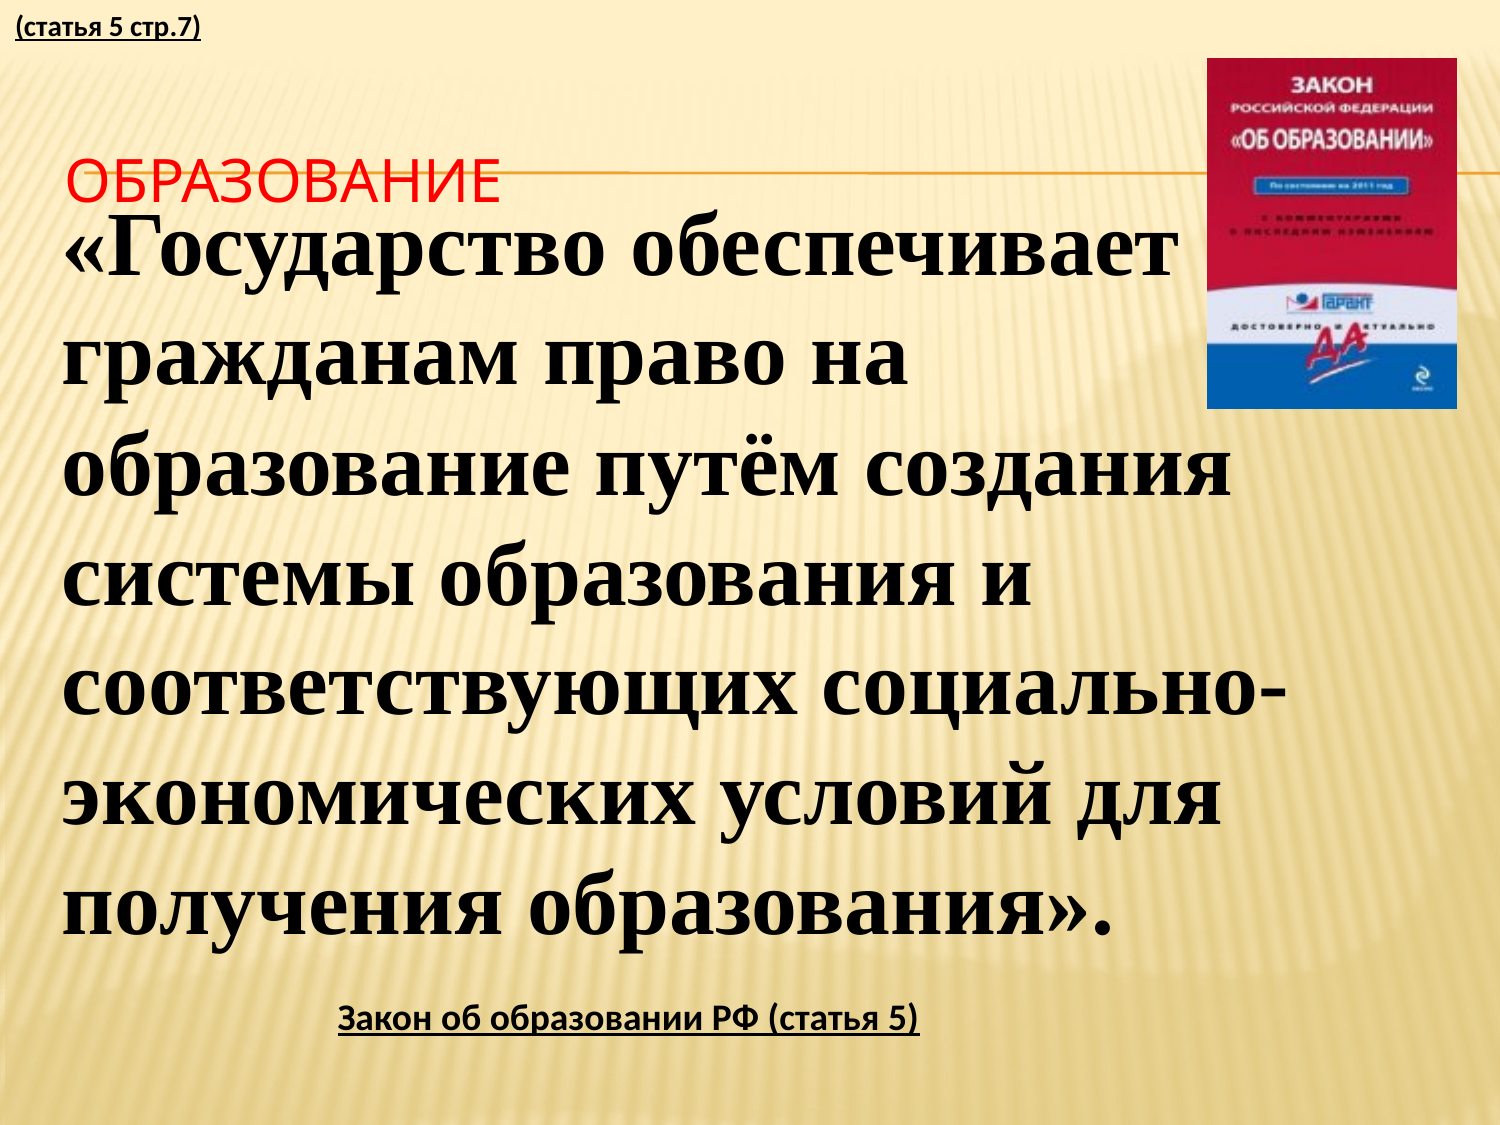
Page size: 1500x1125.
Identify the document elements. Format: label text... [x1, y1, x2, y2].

text_box Закон об образовании РФ (статья 5) [322, 985, 935, 1046]
title Образование [50, 75, 1197, 175]
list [1206, 58, 1457, 410]
text_box (статья 5 стр.7) [0, 0, 1500, 51]
text_box «Государство обеспечивает гражданам право на образование путём создания системы образования и соответствующих социально-экономических условий для получения образования». [46, 175, 1430, 1031]
title Образование [1466, 75, 1475, 399]
